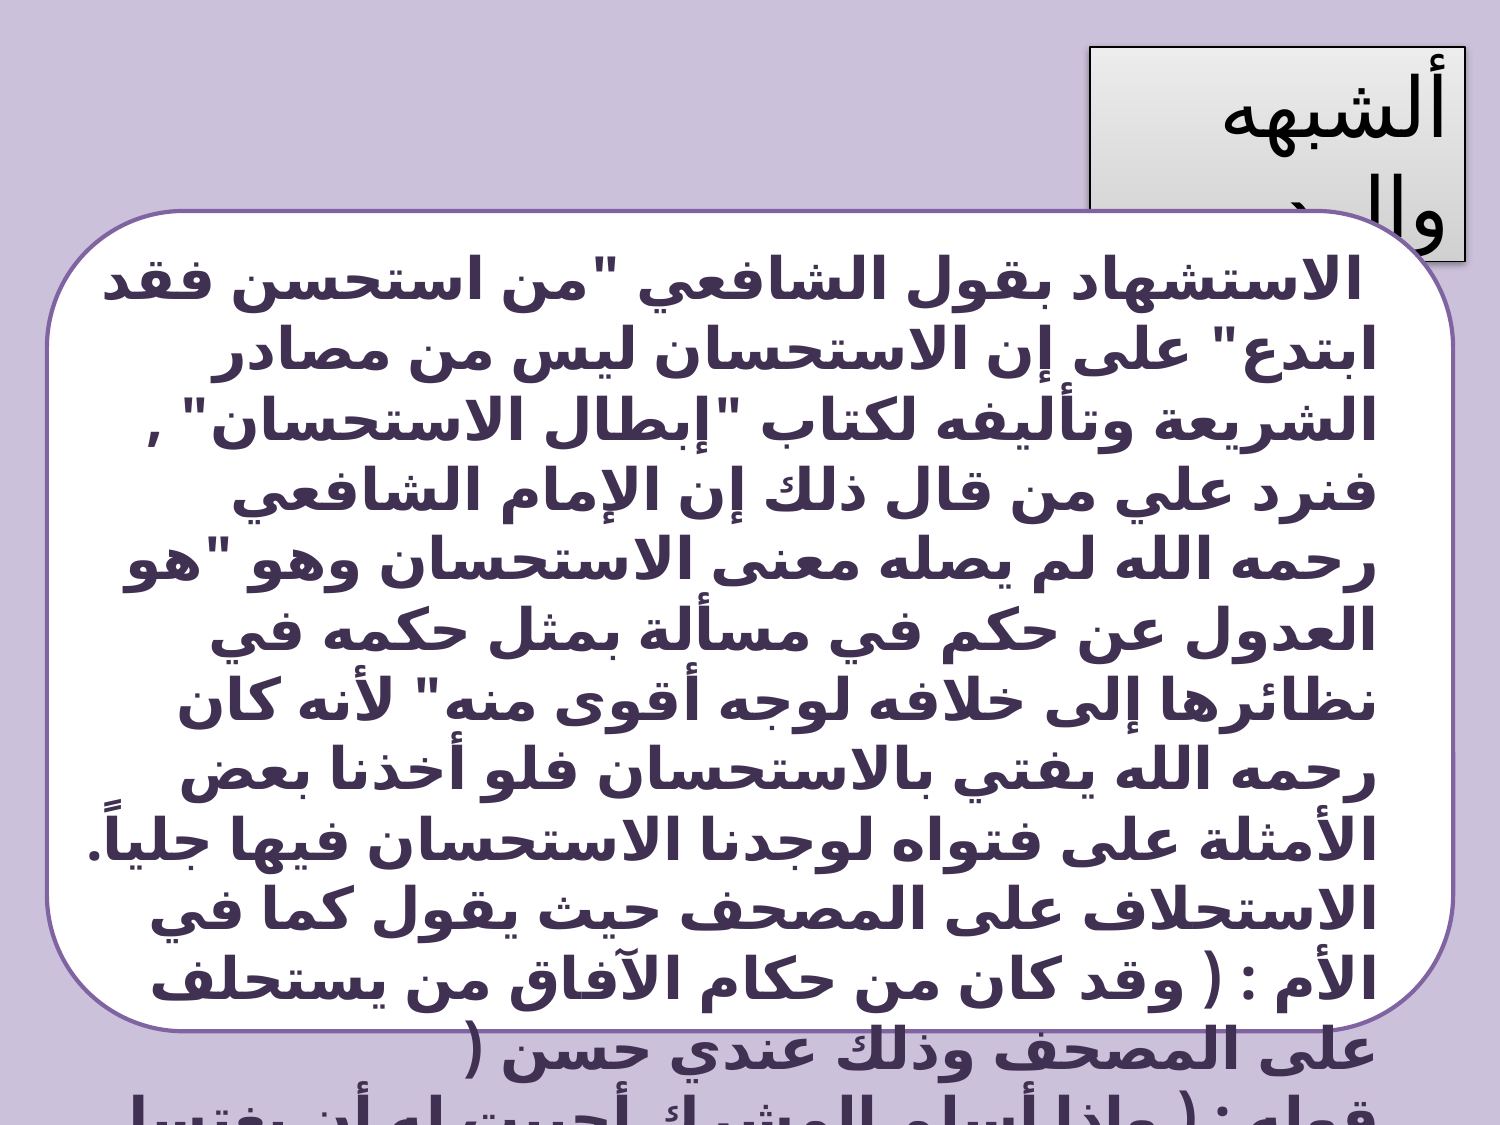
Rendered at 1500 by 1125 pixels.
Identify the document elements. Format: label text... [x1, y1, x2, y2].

text_box ألشبهه والرد [1089, 46, 1466, 262]
text_box الاستشهاد بقول الشافعي "من استحسن فقد ابتدع" على إن الاستحسان ليس من مصادر الشريعة وتأليفه لكتاب "إبطال الاستحسان" , فنرد علي من قال ذلك إن الإمام الشافعي رحمه الله لم يصله معنى الاستحسان وهو "هو العدول عن حكم في مسألة بمثل حكمه في نظائرها إلى خلافه لوجه أقوى منه" لأنه كان رحمه الله يفتي بالاستحسان فلو أخذنا بعض الأمثلة على فتواه لوجدنا الاستحسان فيها جلياً. الاستحلاف على المصحف حيث يقول كما في الأم : ( وقد كان من حكام الآفاق من يستحلف على المصحف وذلك عندي حسن ( قوله : ( وإذا أسلم المشرك أحببت له أن يغتسل ويحلق شعره : فإن لم يفعل ولم يكن جنبا أجزأه أن يتوضأ ويصلي ( [70, 234, 1395, 1125]
text_box [103, 208, 1456, 1009]
text_box [44, 267, 70, 975]
